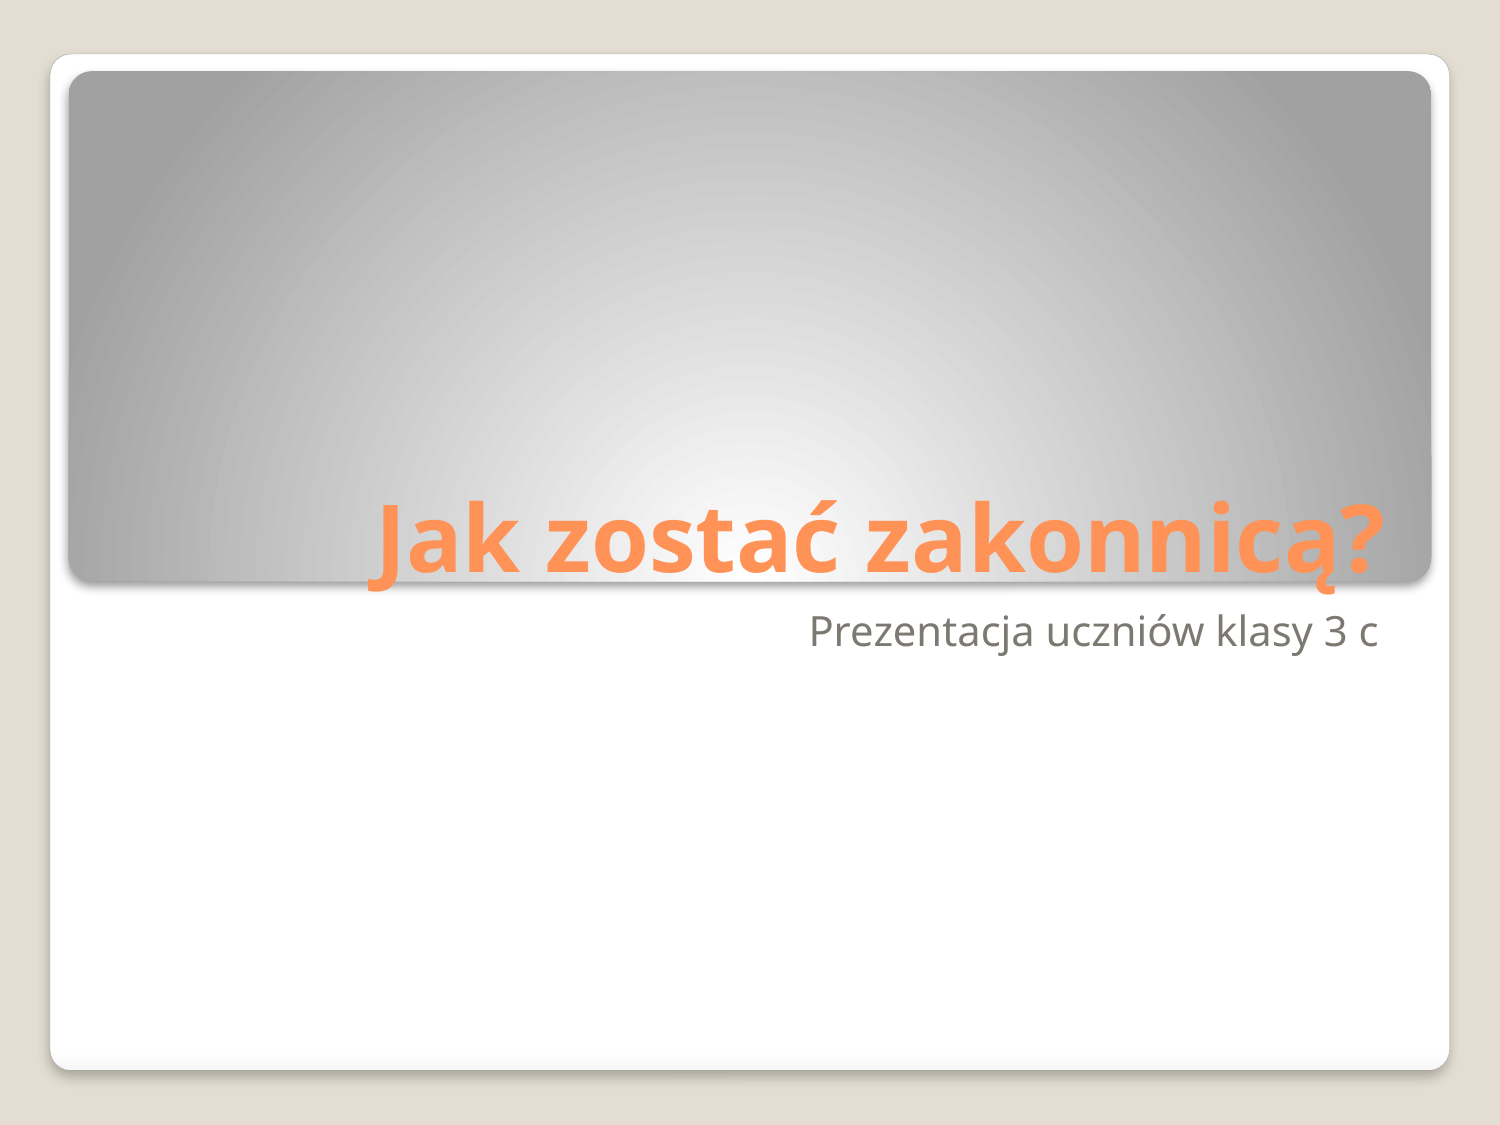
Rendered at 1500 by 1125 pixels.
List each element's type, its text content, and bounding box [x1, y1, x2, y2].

title Jak zostać zakonnicą? [118, 298, 1394, 599]
subtitle Prezentacja uczniów klasy 3 c [118, 604, 1394, 755]
